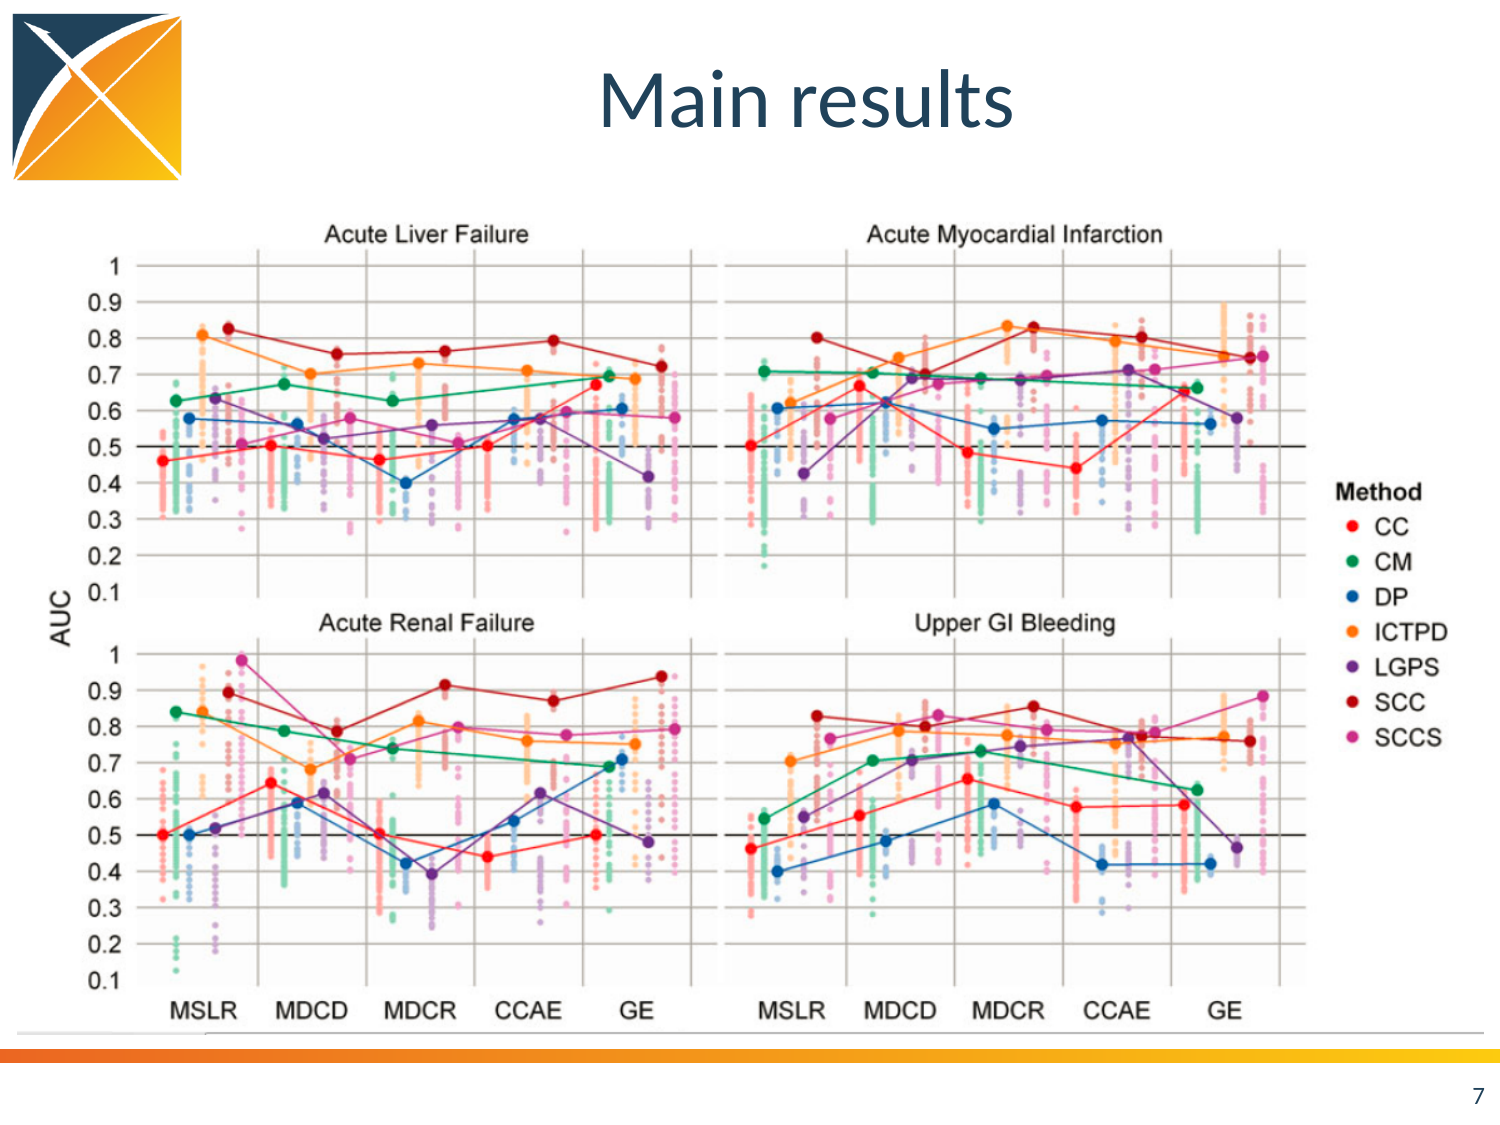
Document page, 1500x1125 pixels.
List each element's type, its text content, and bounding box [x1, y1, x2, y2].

title Main results [187, 24, 1425, 163]
slide_number 7 [1149, 1065, 1500, 1125]
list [17, 201, 1485, 1036]
picture [0, 0, 206, 200]
